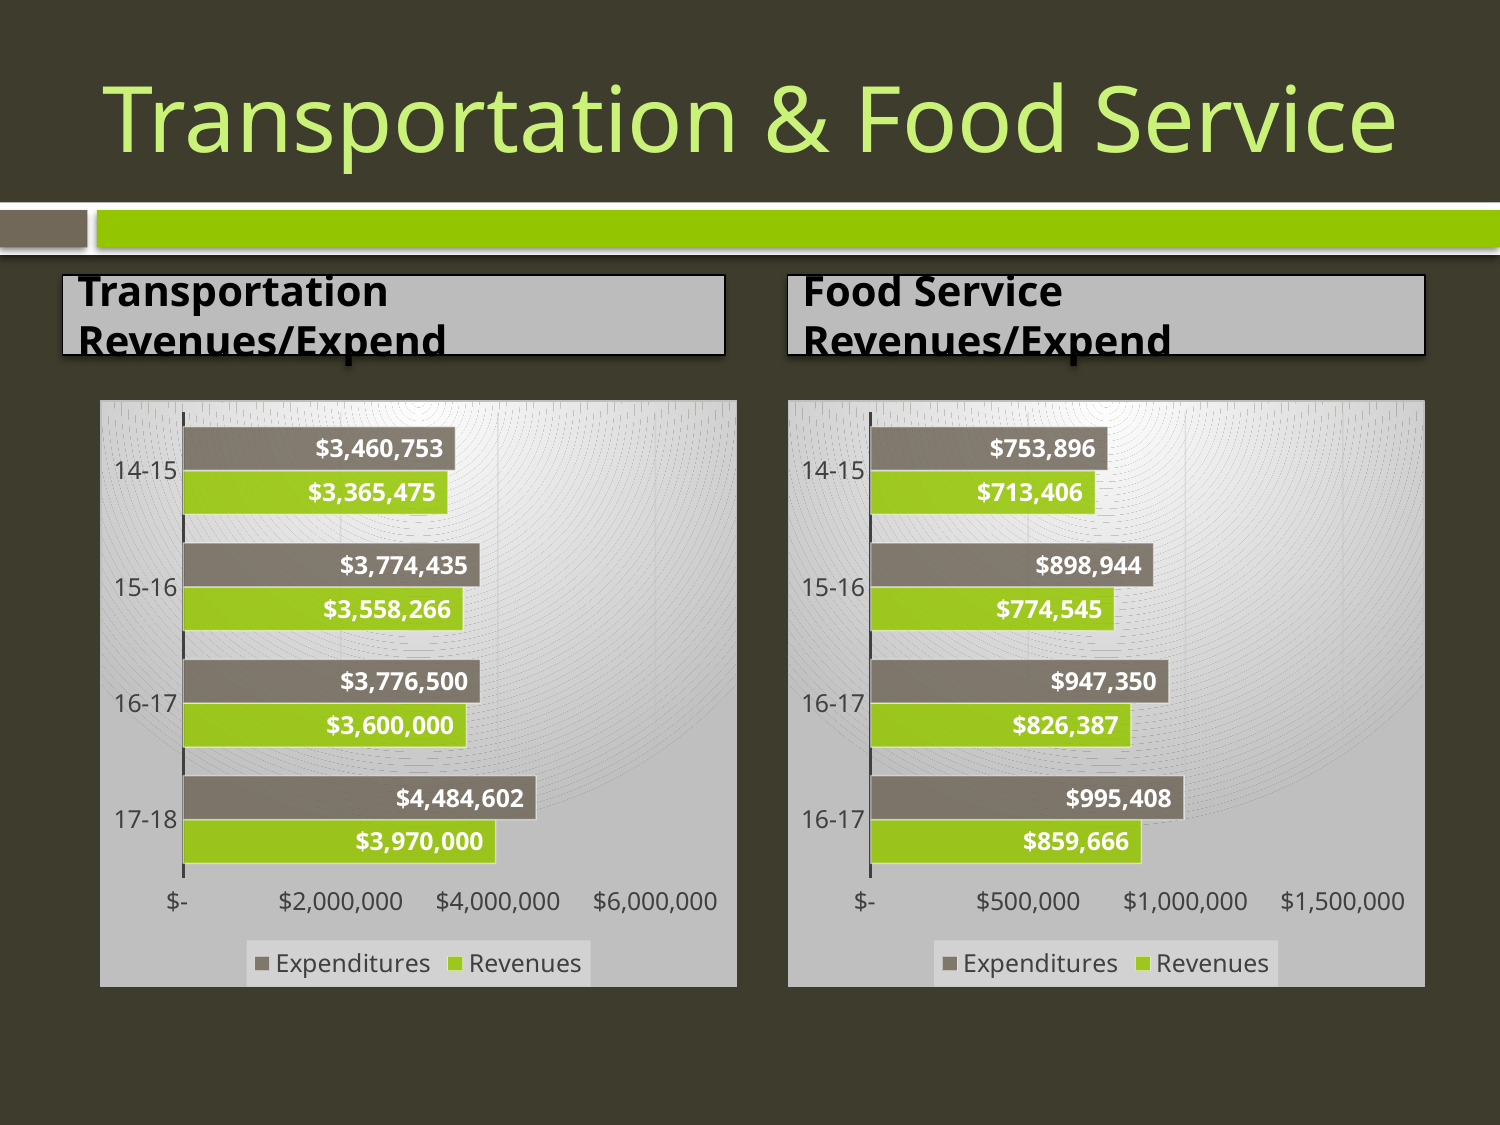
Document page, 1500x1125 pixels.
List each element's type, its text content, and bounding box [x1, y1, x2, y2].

title Transportation & Food Service [87, 44, 1425, 188]
list Food Service Revenues/Expend [787, 274, 1426, 356]
list Transportation Revenues/Expend [62, 274, 726, 356]
chart [99, 399, 738, 988]
chart [787, 399, 1426, 988]
